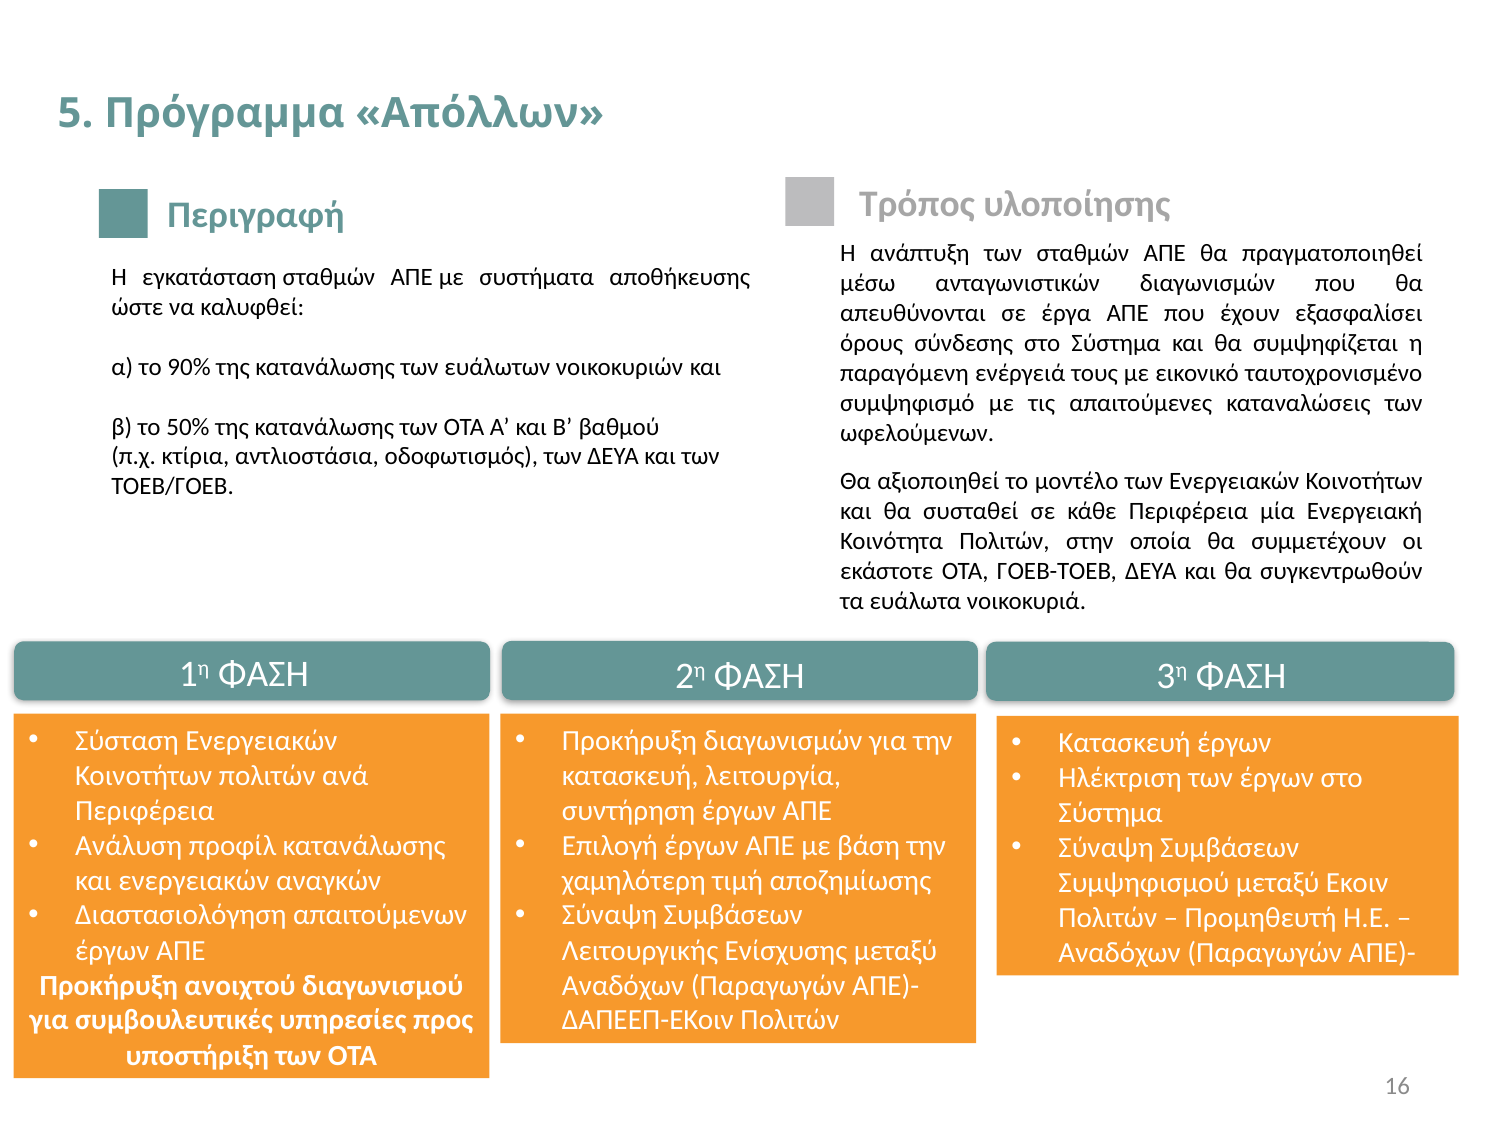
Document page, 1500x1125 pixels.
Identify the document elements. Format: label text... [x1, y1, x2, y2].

text_box [783, 175, 836, 228]
text_box Τρόπος υλοποίησης [844, 171, 1484, 231]
text_box [982, 638, 1458, 704]
text_box Σύσταση Ενεργειακών Κοινοτήτων πολιτών ανά Περιφέρεια Ανάλυση προφίλ κατανάλωσης και ενεργειακών αναγκών Διαστασιολόγηση απαιτούμενων έργων ΑΠΕ Προκήρυξη ανοιχτού διαγωνισμού για συμβουλευτικές υπηρεσίες προς υποστήριξη των ΟΤΑ [11, 712, 492, 1080]
text_box Προκήρυξη διαγωνισμών για την κατασκευή, λειτουργία, συντήρηση έργων ΑΠΕ Επιλογή έργων ΑΠΕ με βάση την χαμηλότερη τιμή αποζημίωσης Σύναψη Συμβάσεων Λειτουργικής Ενίσχυσης μεταξύ Αναδόχων (Παραγωγών ΑΠΕ)-ΔΑΠΕΕΠ-ΕΚοιν Πολιτών [498, 712, 978, 1045]
text_box Η ανάπτυξη των σταθμών ΑΠΕ θα πραγματοποιηθεί μέσω ανταγωνιστικών διαγωνισμών που θα απευθύνονται σε έργα ΑΠΕ που έχουν εξασφαλίσει όρους σύνδεσης στο Σύστημα και θα συμψηφίζεται η παραγόμενη ενέργειά τους με εικονικό ταυτοχρονισμένο συμψηφισμό με τις απαιτούμενες καταναλώσεις των ωφελούμενων. Θα αξιοποιηθεί το μοντέλο των Ενεργειακών Κοινοτήτων και θα συσταθεί σε κάθε Περιφέρεια μία Ενεργειακή Κοινότητα Πολιτών, στην οποία θα συμμετέχουν οι εκάστοτε ΟΤΑ, ΓΟΕΒ-ΤΟΕΒ, ΔΕΥΑ και θα συγκεντρωθούν τα ευάλωτα νοικοκυριά. [828, 231, 1435, 557]
text_box [97, 187, 150, 240]
text_box Η εγκατάσταση σταθμών ΑΠΕ με συστήματα αποθήκευσης ώστε να καλυφθεί: α) το 90% της κατανάλωσης των ευάλωτων νοικοκυριών και β) το 50% της κατανάλωσης των ΟΤΑ Α’ και Β’ βαθμού (π.χ. κτίρια, αντλιοστάσια, οδοφωτισμός), των ΔΕΥΑ και των ΤΟΕΒ/ΓΟΕΒ. [100, 254, 762, 421]
text_box [498, 637, 981, 704]
text_box 1η ΦΑΣΗ [64, 641, 423, 702]
text_box 2η ΦΑΣΗ [561, 643, 919, 704]
text_box 5. Πρόγραμμα «Απόλλων» [42, 54, 1458, 167]
text_box [10, 638, 494, 704]
text_box Περιγραφή [152, 182, 673, 243]
text_box Κατασκευή έργων Ηλέκτριση των έργων στο Σύστημα Σύναψη Συμβάσεων Συμψηφισμού μεταξύ Εκοιν Πολιτών – Προμηθευτή Η.Ε. – Αναδόχων (Παραγωγών ΑΠΕ)- [995, 714, 1461, 978]
text_box 16 [1074, 1054, 1425, 1115]
text_box 3η ΦΑΣΗ [1042, 643, 1401, 704]
